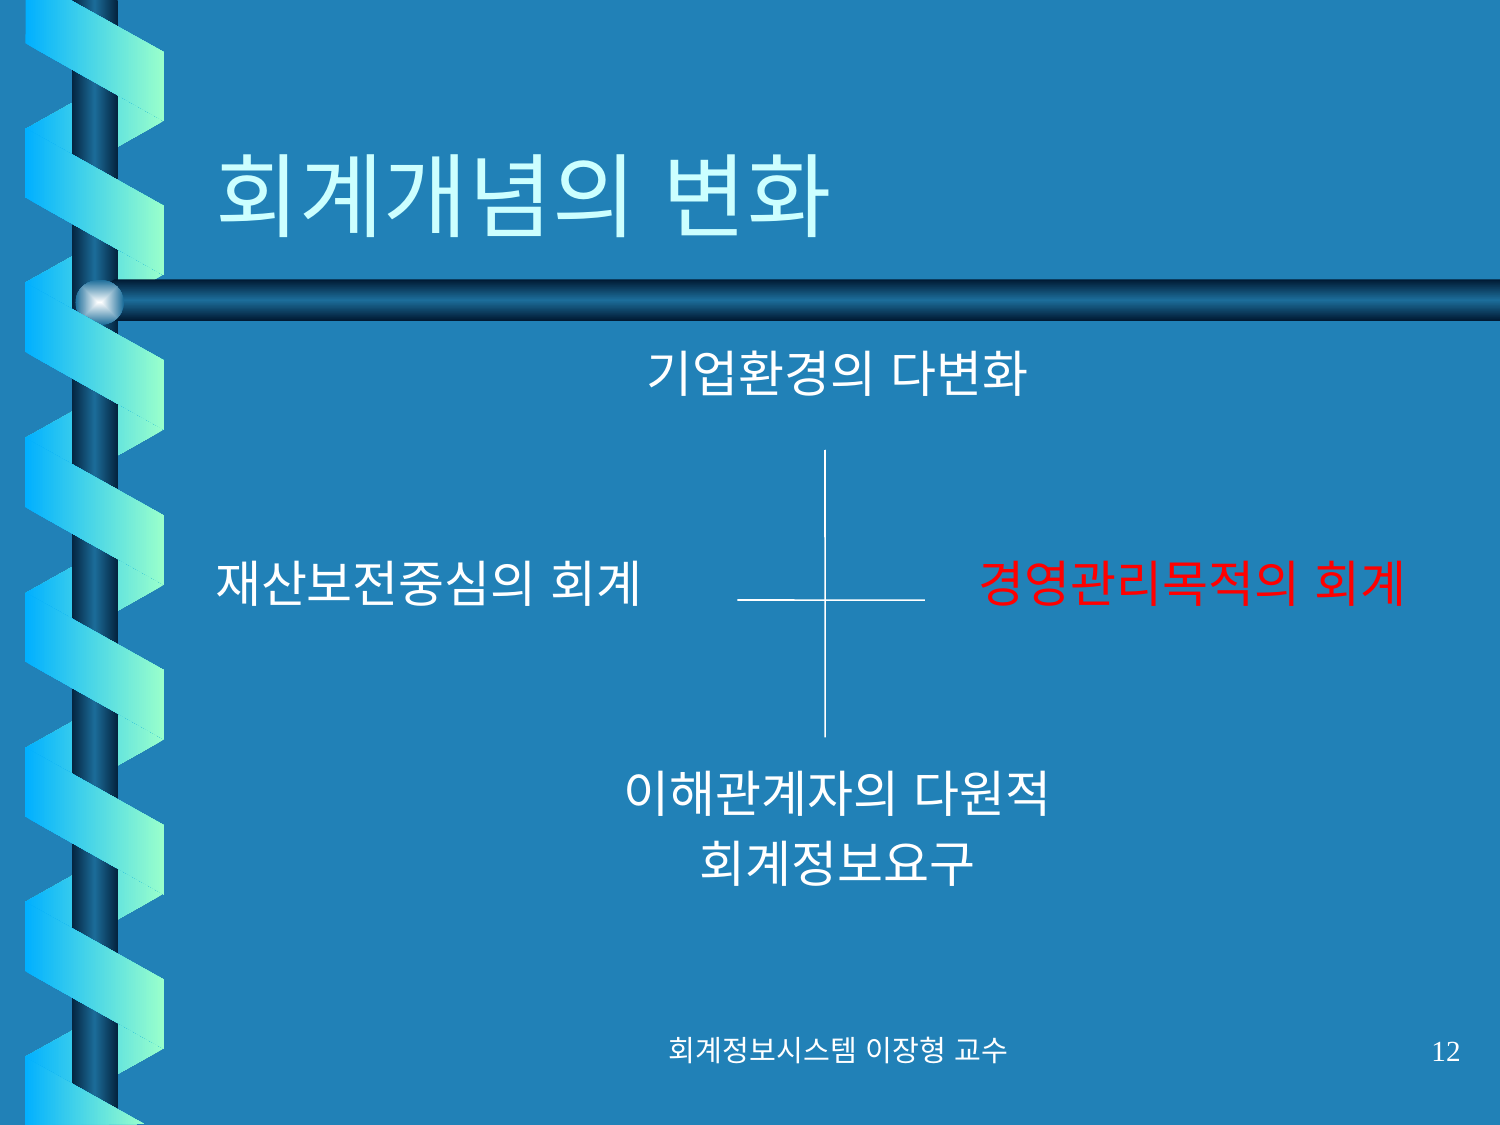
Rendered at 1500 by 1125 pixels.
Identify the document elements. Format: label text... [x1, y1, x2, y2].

list 기업환경의 다변화 재산보전중심의 회계 경영관리목적의 회계 이해관계자의 다원적 회계정보요구 [199, 335, 1476, 1011]
slide_number 12 [1163, 1024, 1477, 1101]
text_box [737, 449, 926, 738]
title 회계개념의 변화 [199, 68, 1476, 257]
footer 회계정보시스템 이장형 교수 [600, 1024, 1077, 1101]
